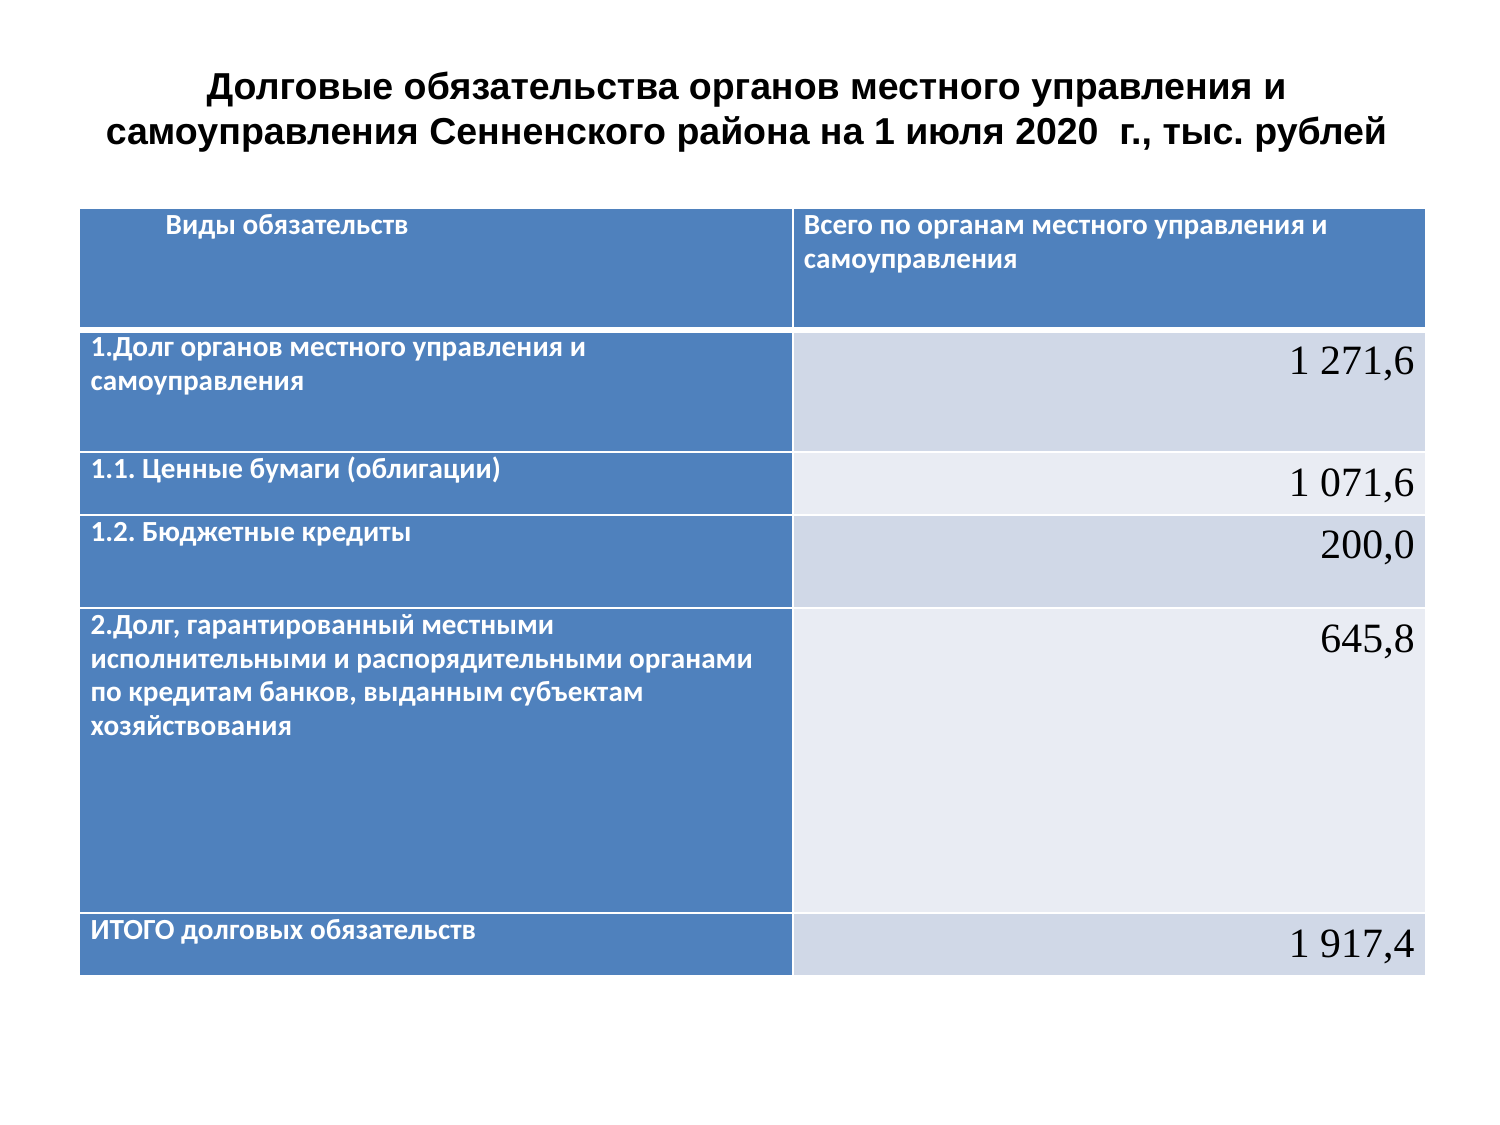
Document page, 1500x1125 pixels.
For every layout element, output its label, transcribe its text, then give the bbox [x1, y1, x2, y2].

table_header Всего по органам местного управления и самоуправления [794, 209, 1425, 327]
table_cell ИТОГО долговых обязательств [80, 914, 792, 975]
table_header Виды обязательств [80, 209, 792, 327]
table_cell 200,0 [794, 516, 1425, 607]
table_cell 1.1. Ценные бумаги (облигации) [80, 453, 792, 514]
table_cell 1 917,4 [794, 914, 1425, 975]
table_cell 1 071,6 [794, 453, 1425, 514]
table_cell 1.2. Бюджетные кредиты [80, 516, 792, 607]
text_box Долговые обязательства органов местного управления и самоуправления Сенненского района на 1 июля 2020 г., тыс. рублей [67, 55, 1427, 160]
table_cell 1.Долг органов местного управления и самоуправления [80, 333, 792, 451]
table_cell 645,8 [794, 609, 1425, 912]
table_cell 2.Долг, гарантированный местными исполнительными и распорядительными органами по кредитам банков, выданным субъектам хозяйствования [80, 609, 792, 912]
table_cell 1 271,6 [794, 333, 1425, 451]
